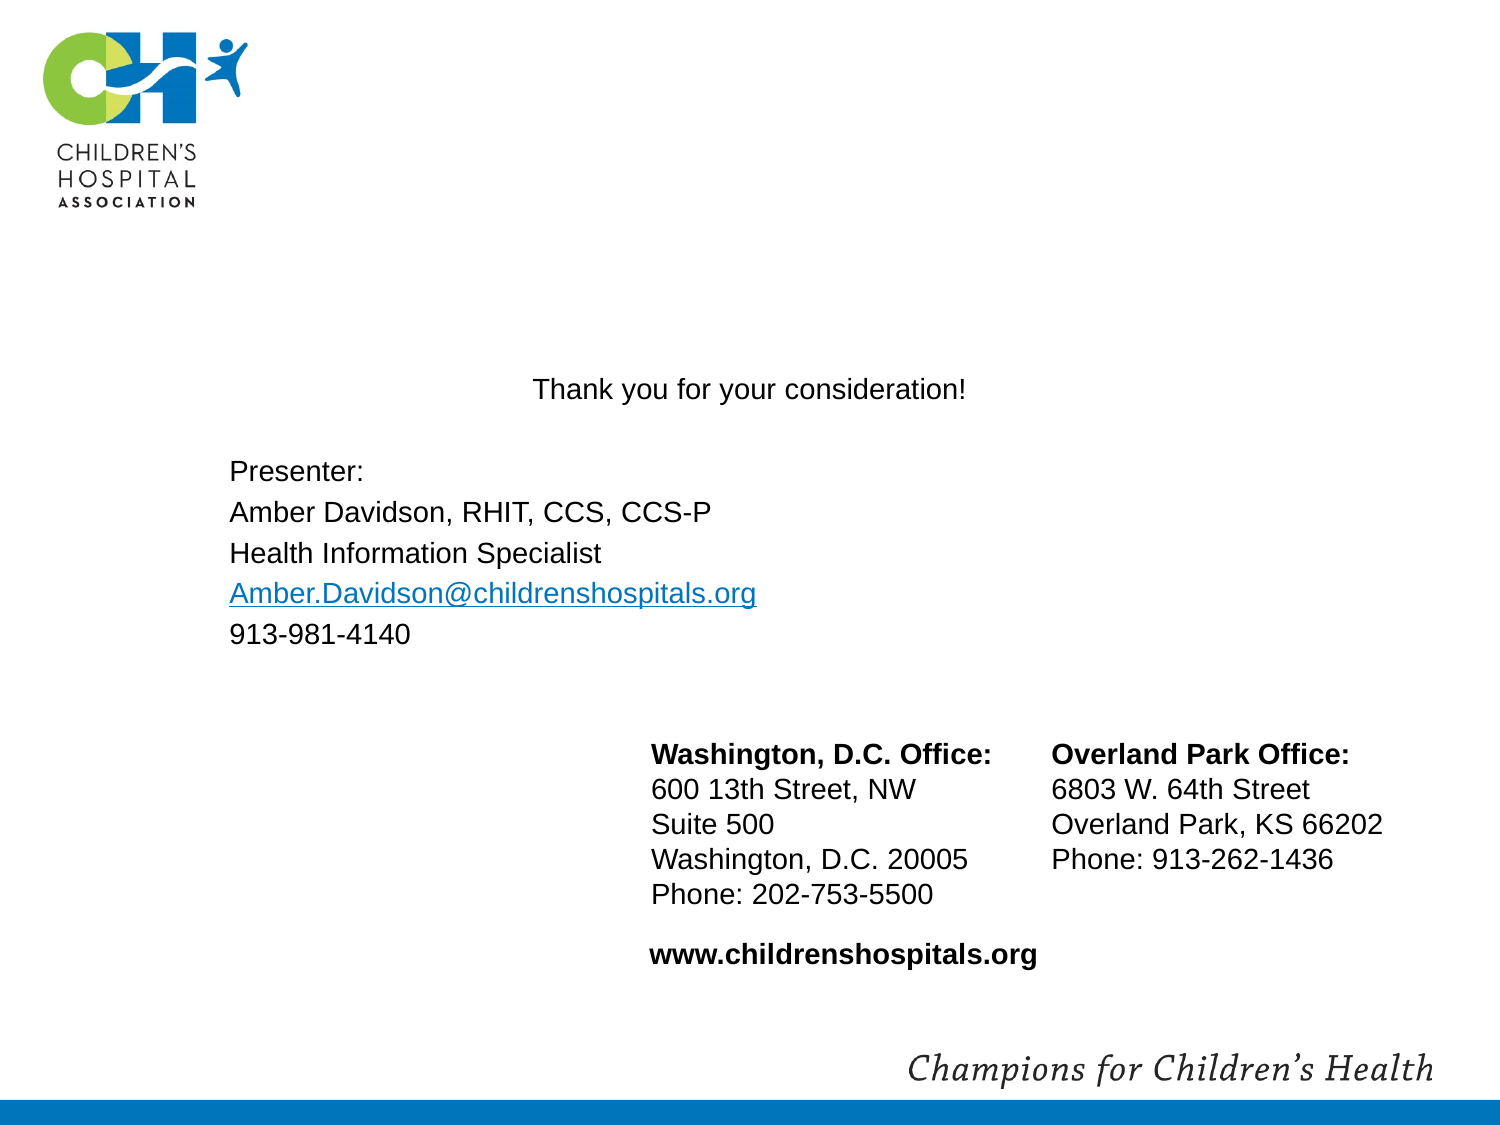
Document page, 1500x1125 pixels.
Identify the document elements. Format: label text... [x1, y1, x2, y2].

picture [909, 1053, 1432, 1089]
picture [1, 27, 252, 244]
list Thank you for your consideration! Presenter: Amber Davidson, RHIT, CCS, CCS-P Health Information Specialist Amber.Davidson@childrenshospitals.org 913-981-4140 [215, 363, 1285, 541]
